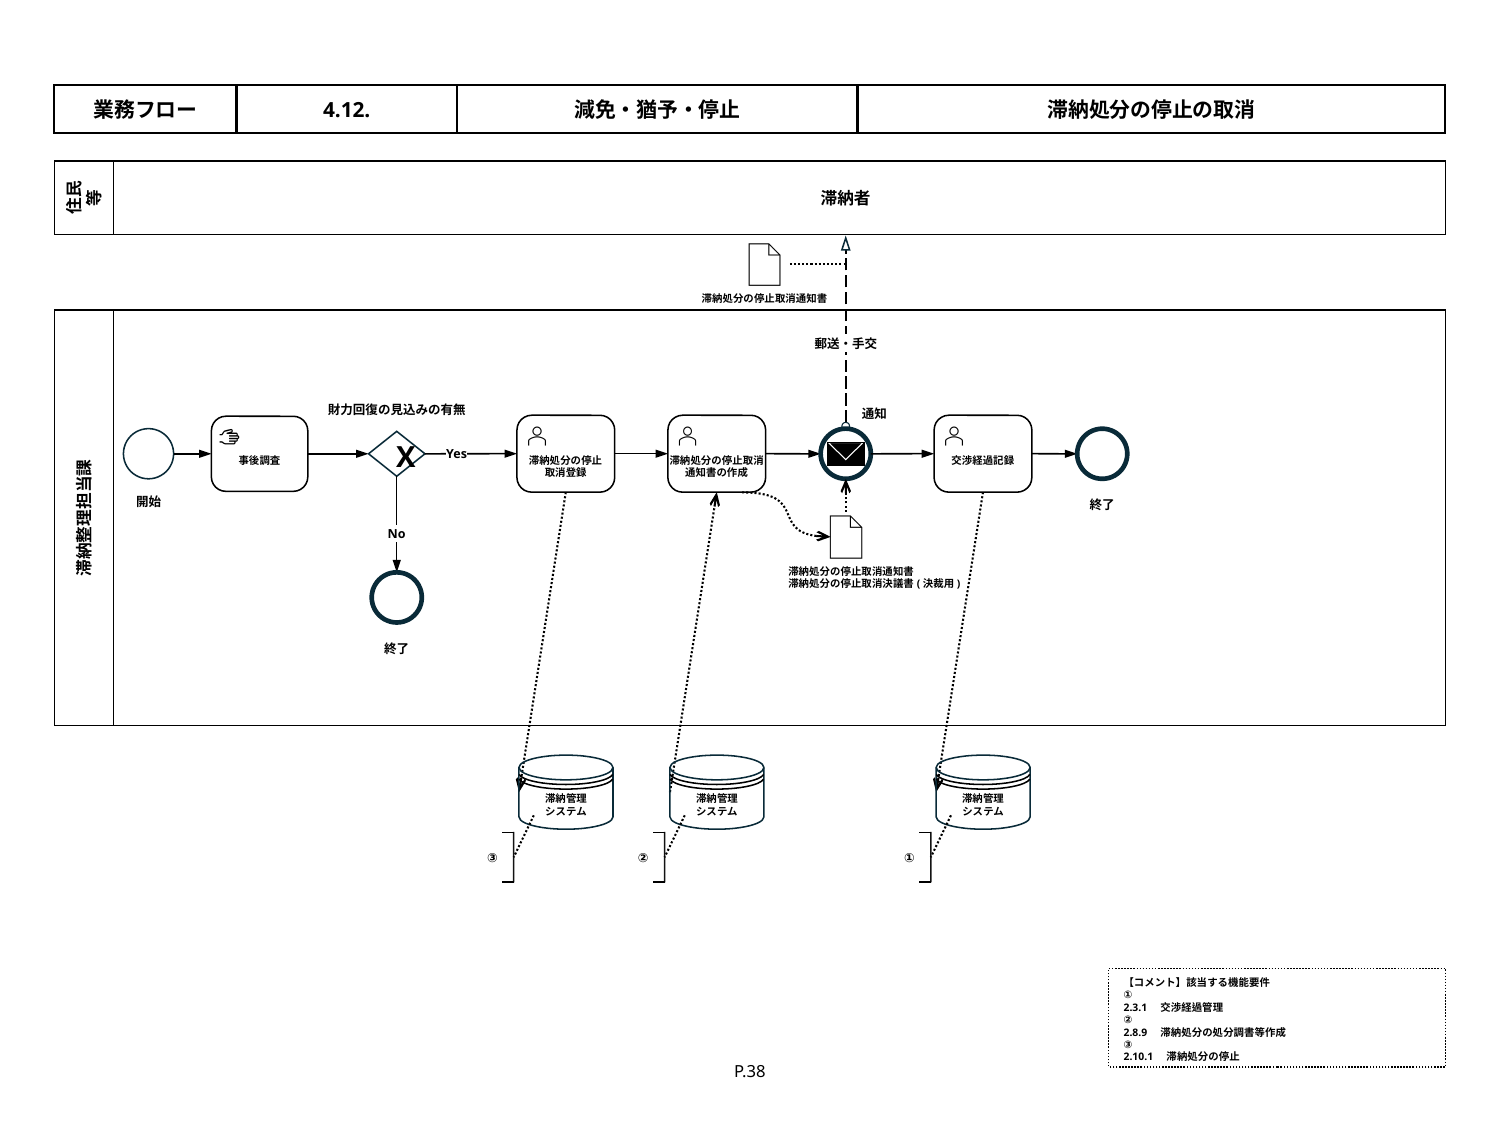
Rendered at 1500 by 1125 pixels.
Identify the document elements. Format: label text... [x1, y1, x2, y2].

slide_number P.38 [581, 1042, 919, 1103]
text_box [933, 414, 1033, 493]
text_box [560, 814, 686, 883]
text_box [516, 414, 616, 493]
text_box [820, 428, 872, 480]
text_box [741, 491, 877, 605]
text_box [935, 754, 1031, 830]
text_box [669, 754, 765, 830]
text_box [409, 814, 535, 883]
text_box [53, 84, 1447, 134]
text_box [53, 160, 1447, 236]
text_box 【コメント】該当する機能要件 ① 2.3.1 交渉経過管理 ② 2.8.9 滞納処分の処分調書等作成 ③ 2.10.1 滞納処分の停止 [1107, 967, 1447, 1068]
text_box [667, 414, 767, 493]
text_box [53, 309, 1447, 727]
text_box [518, 754, 614, 830]
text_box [841, 237, 851, 309]
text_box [210, 415, 309, 492]
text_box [682, 238, 847, 328]
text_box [827, 814, 952, 883]
